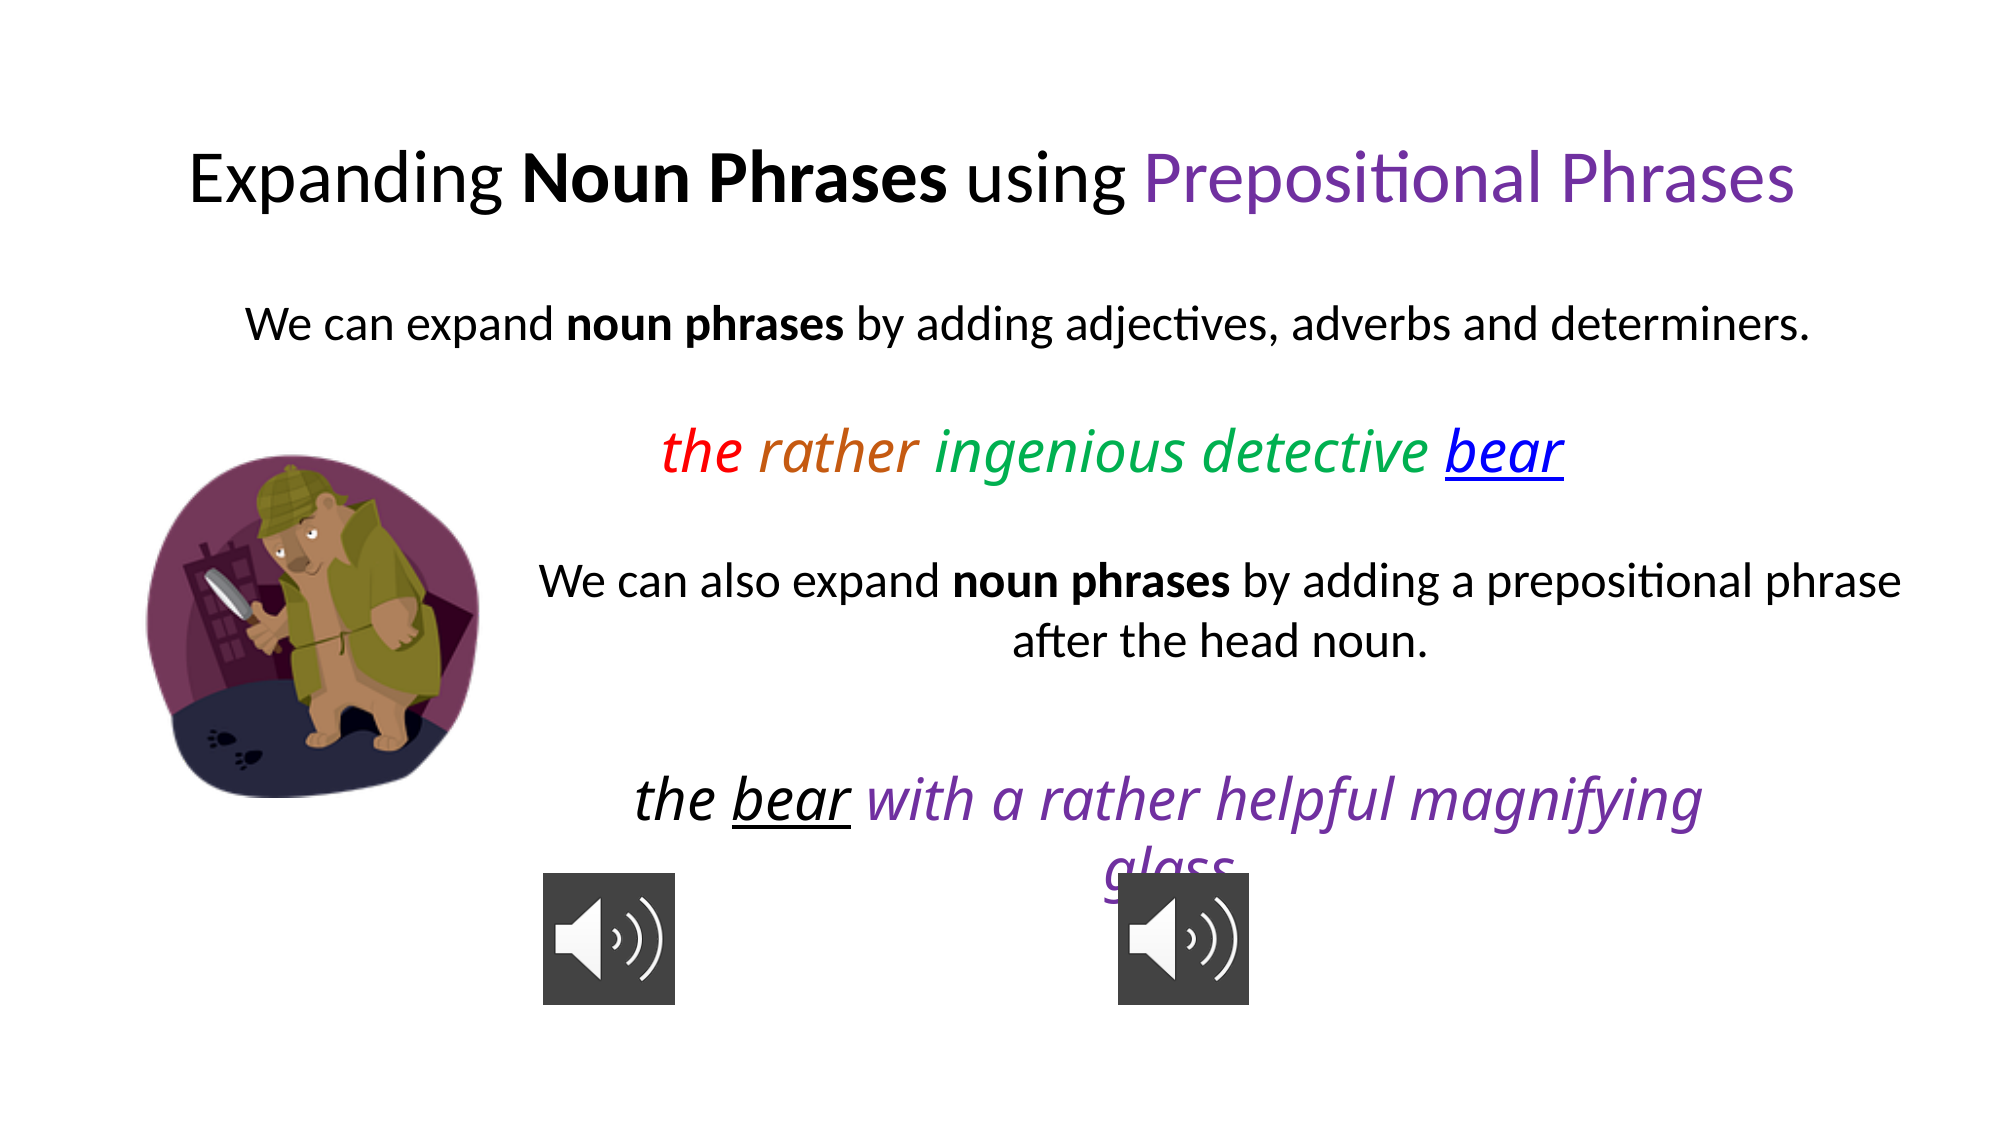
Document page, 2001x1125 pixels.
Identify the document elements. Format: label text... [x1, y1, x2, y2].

text_box We can also expand noun phrases by adding a prepositional phrase after the head noun. [519, 539, 1923, 675]
title Expanding Noun Phrases using Prepositional Phrases [106, 119, 1879, 227]
text_box the rather ingenious detective bear [646, 406, 1594, 492]
text_box the bear with a rather helpful magnifying glass [587, 754, 1751, 910]
picture [542, 872, 676, 1006]
text_box We can expand noun phrases by adding adjectives, adverbs and determiners. [229, 283, 1838, 359]
picture [1116, 872, 1251, 1006]
picture [106, 426, 519, 798]
